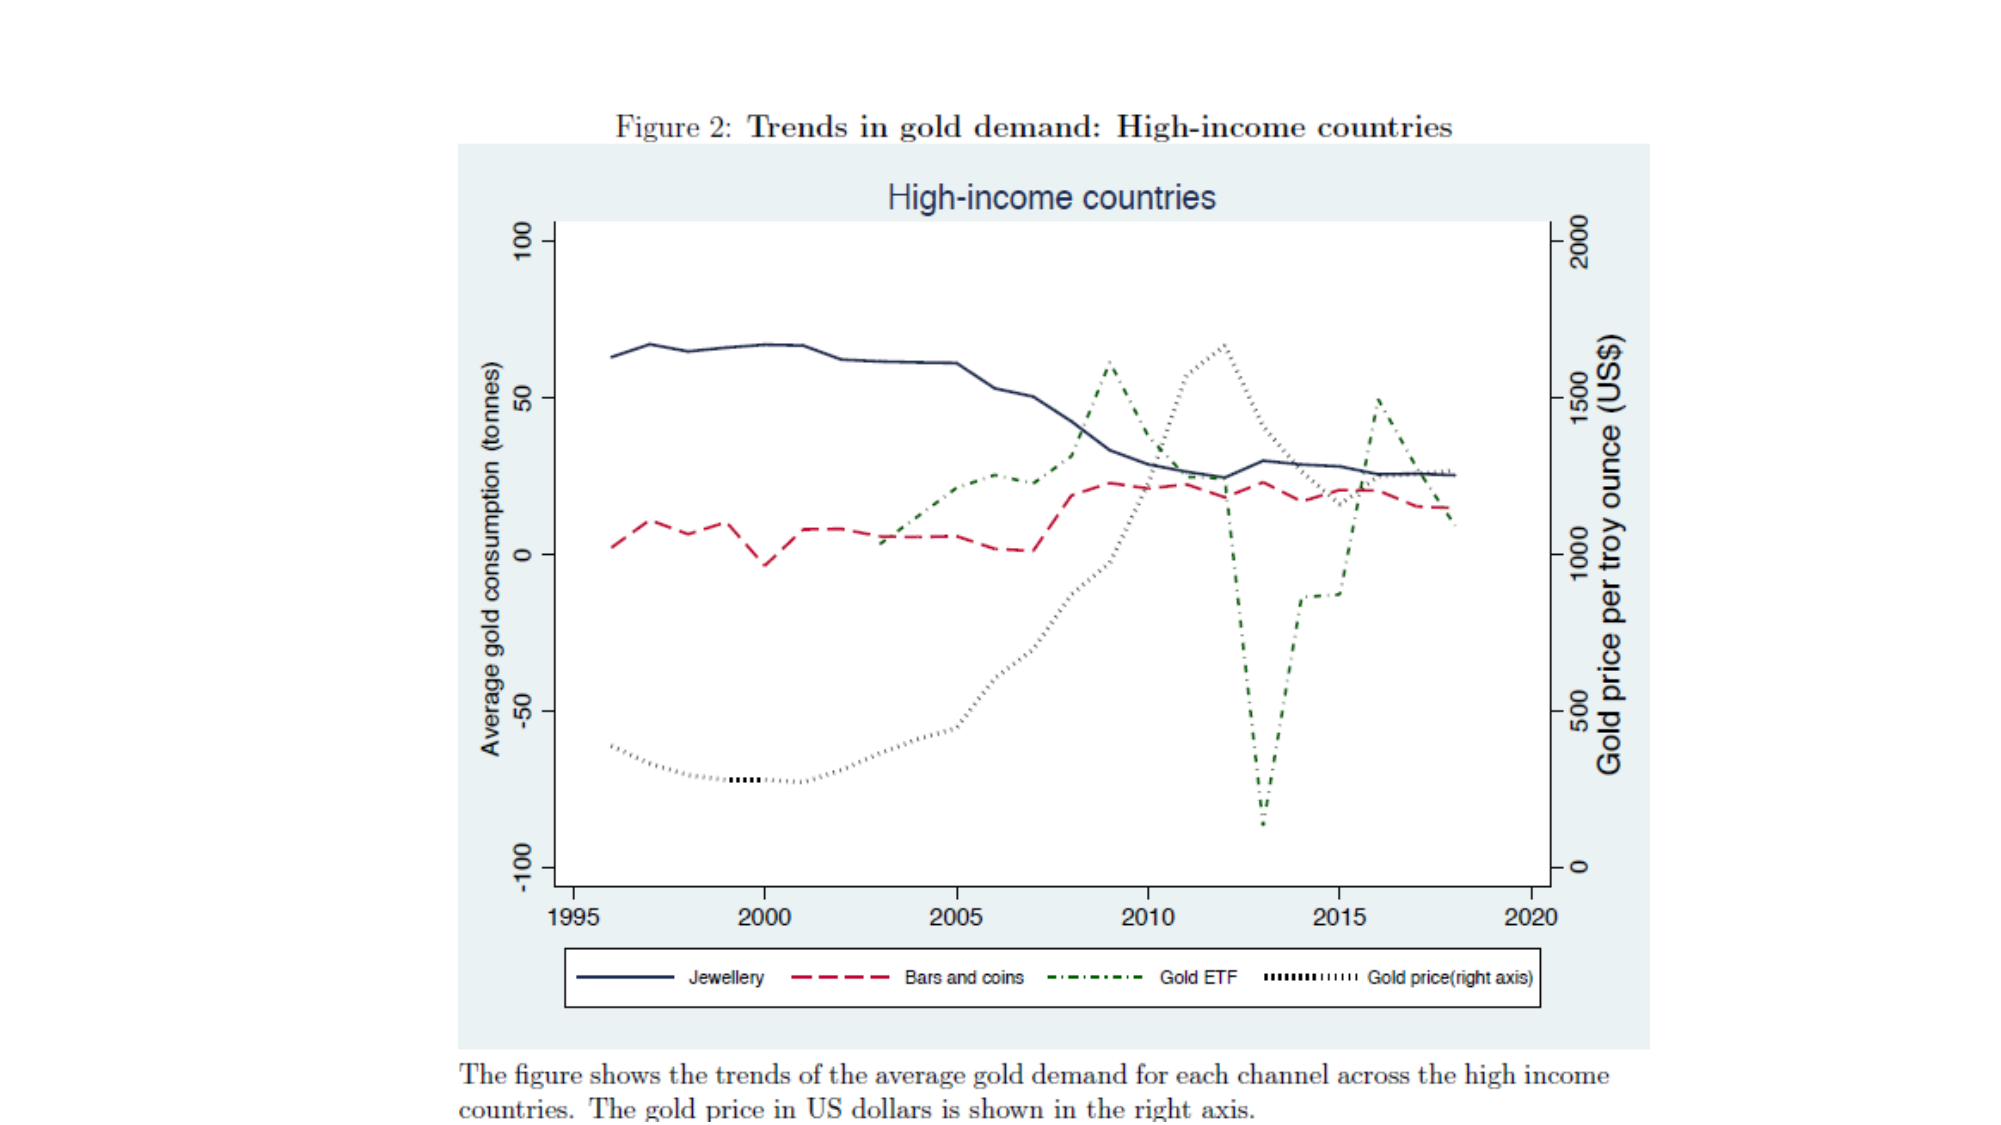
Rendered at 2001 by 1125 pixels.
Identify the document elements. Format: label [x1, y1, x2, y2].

picture [458, 96, 1650, 1122]
